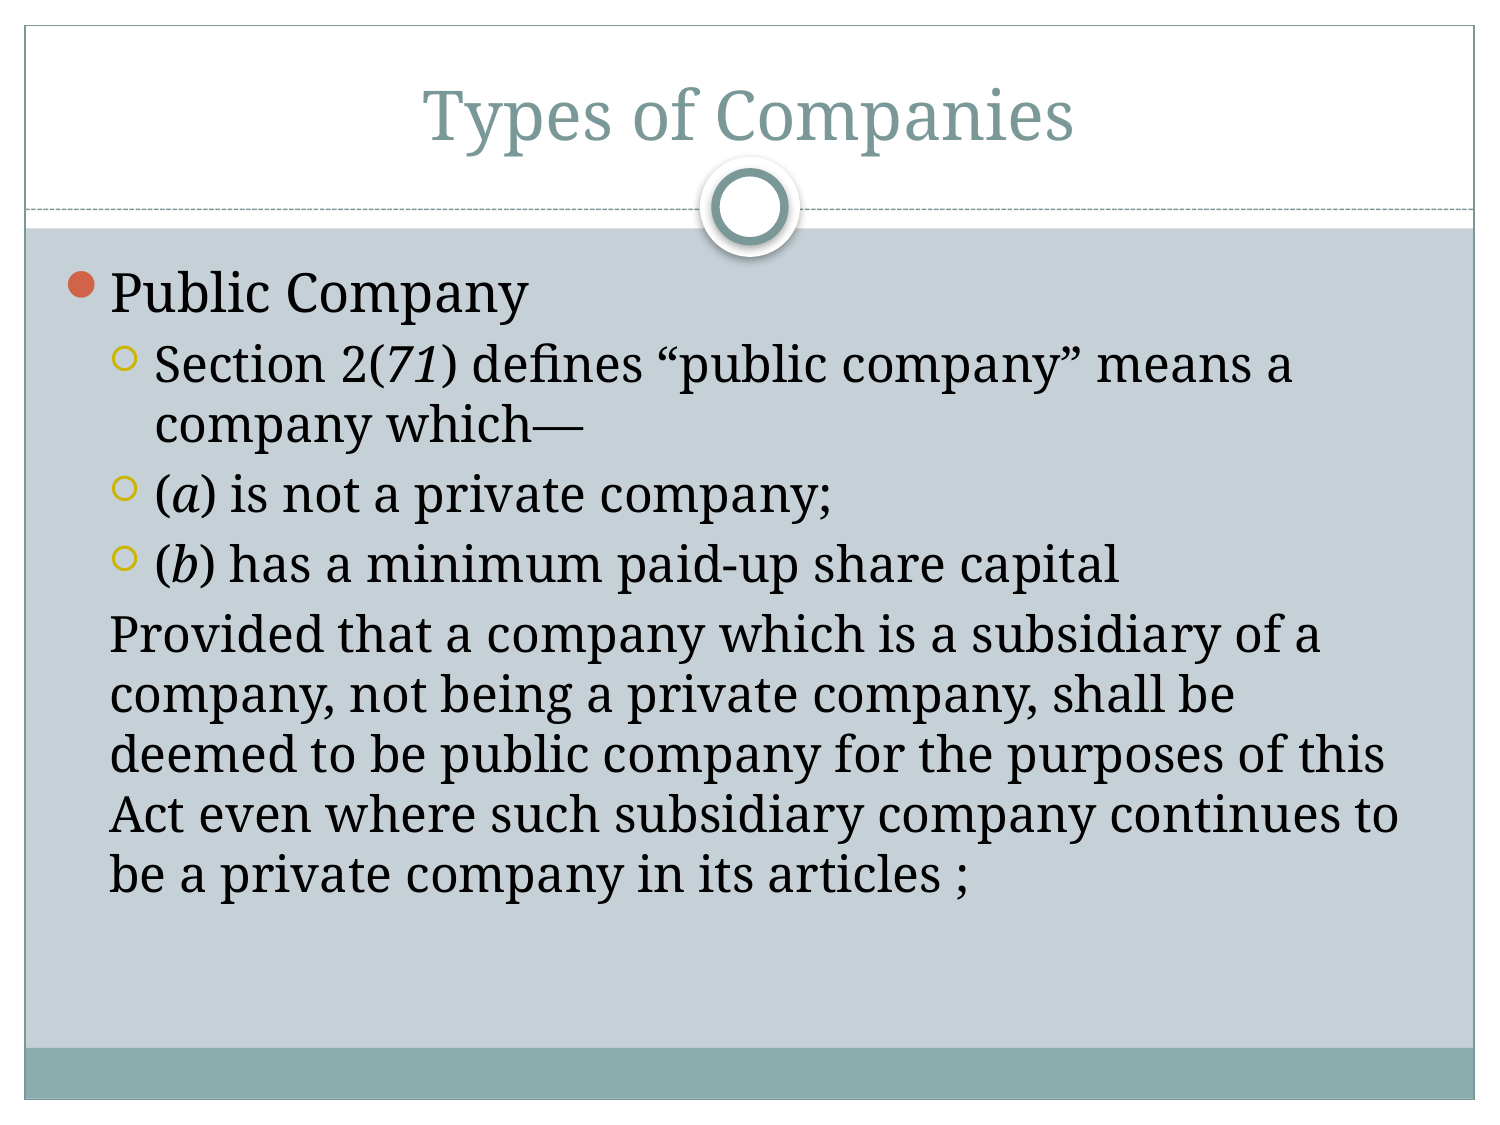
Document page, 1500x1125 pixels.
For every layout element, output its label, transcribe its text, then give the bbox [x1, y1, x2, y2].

title Types of Companies [49, 37, 1450, 162]
list Public Company Section 2(71) defines “public company” means a company which— (a) is not a private company; (b) has a minimum paid-up share capital Provided that a company which is a subsidiary of a company, not being a private company, shall be deemed to be public company for the purposes of this Act even where such subsidiary company continues to be a private company in its articles ; [49, 250, 1445, 1001]
